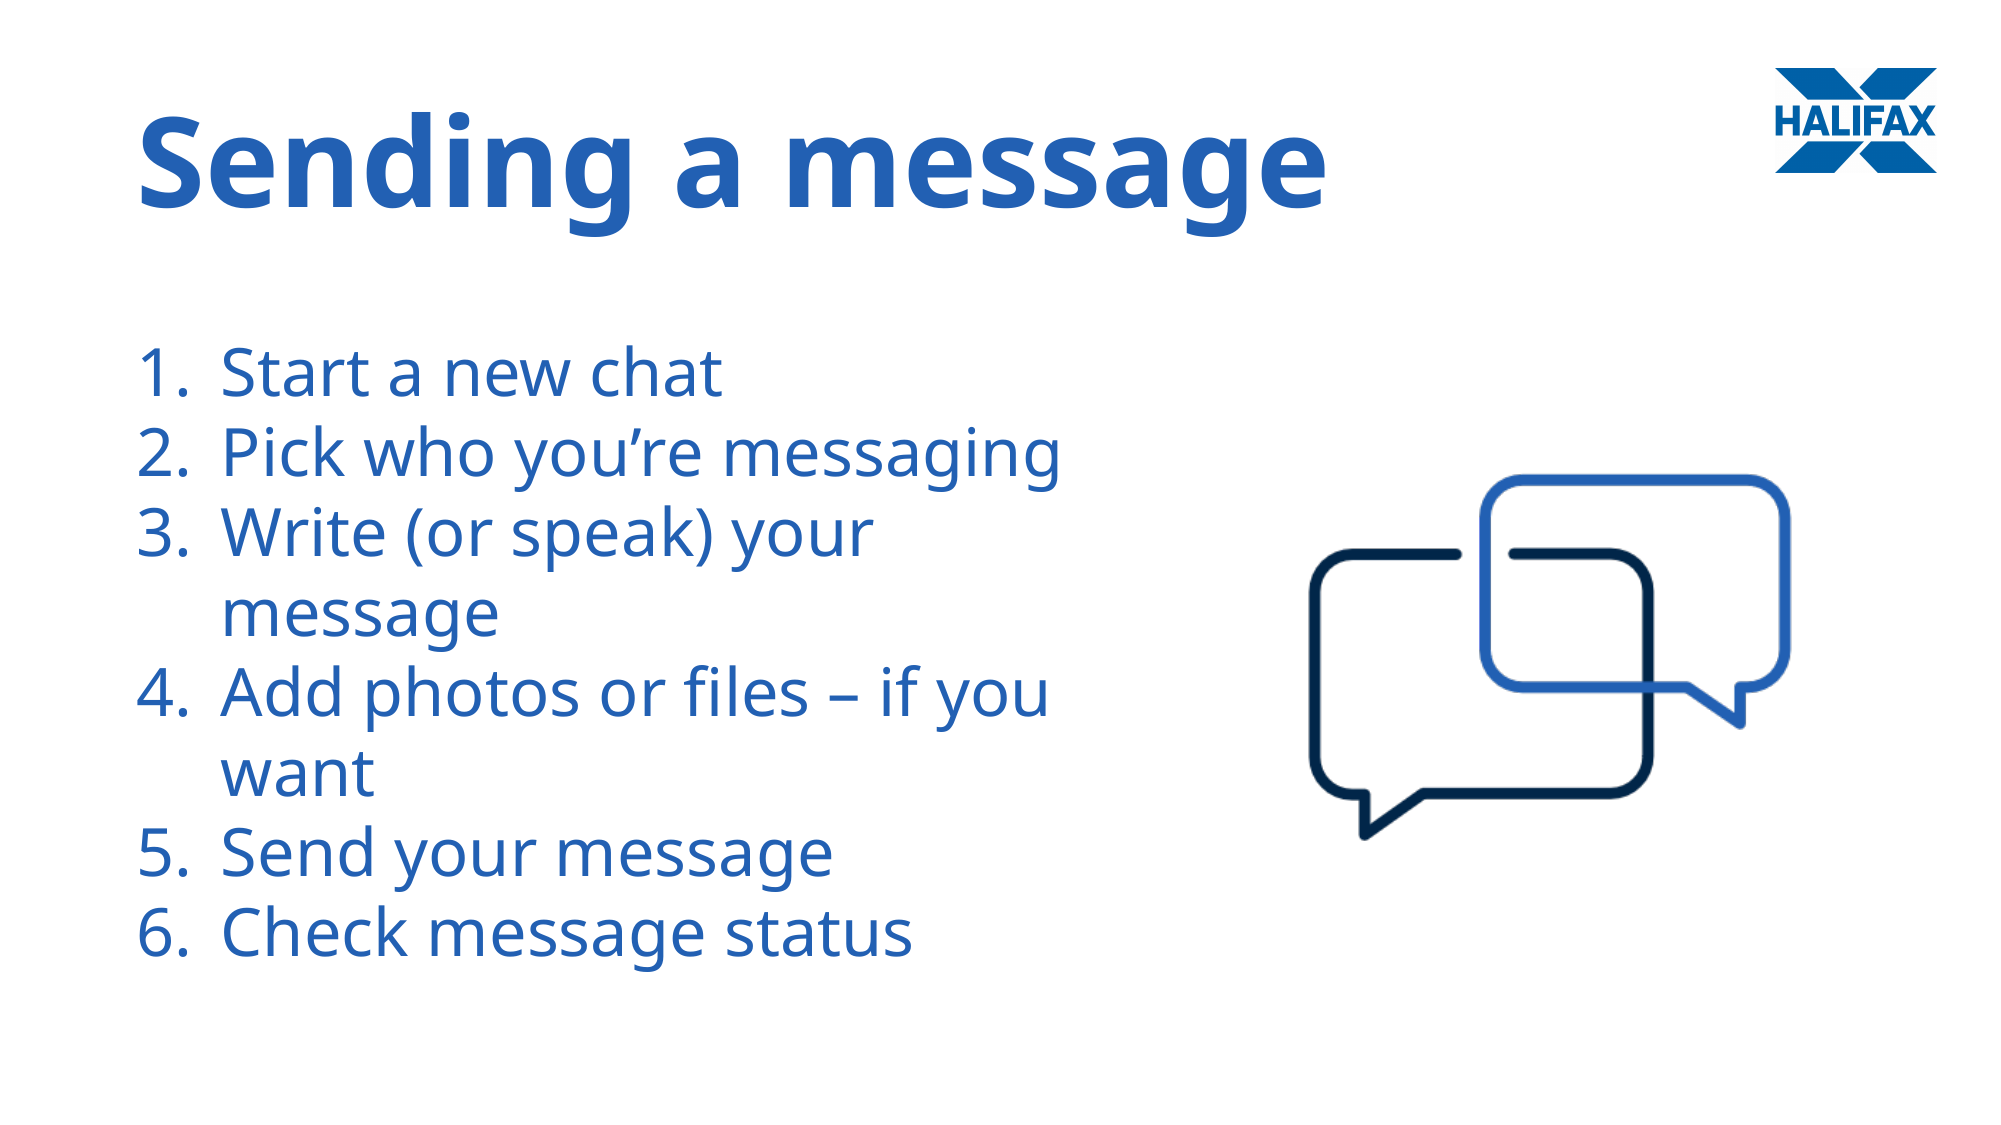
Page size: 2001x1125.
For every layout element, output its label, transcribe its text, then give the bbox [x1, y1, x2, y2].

picture [1775, 68, 1937, 173]
picture [1236, 327, 1879, 972]
list Start a new chat Pick who you’re messaging Write (or speak) your message Add photos or files – if you want Send your message Check message status [121, 328, 1170, 972]
list Sending a message [121, 75, 1579, 221]
